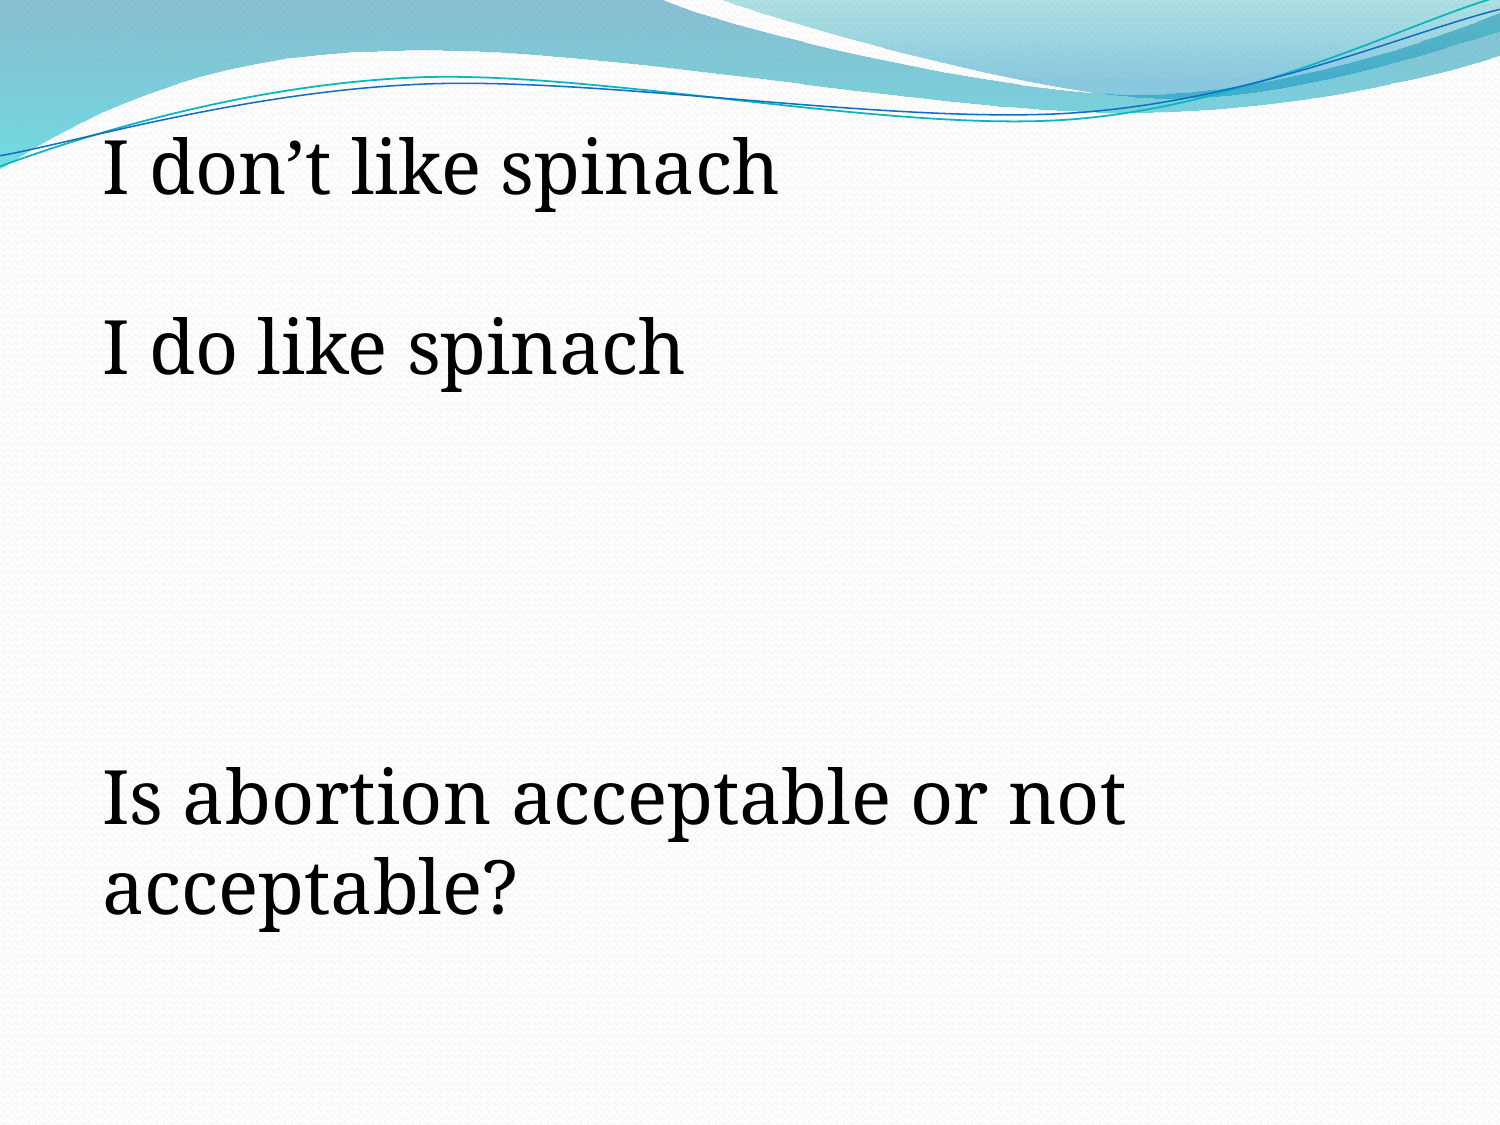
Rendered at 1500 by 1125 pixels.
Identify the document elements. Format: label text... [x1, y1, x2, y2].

text_box I don’t like spinach I do like spinach Is abortion acceptable or not acceptable? [87, 112, 1400, 938]
